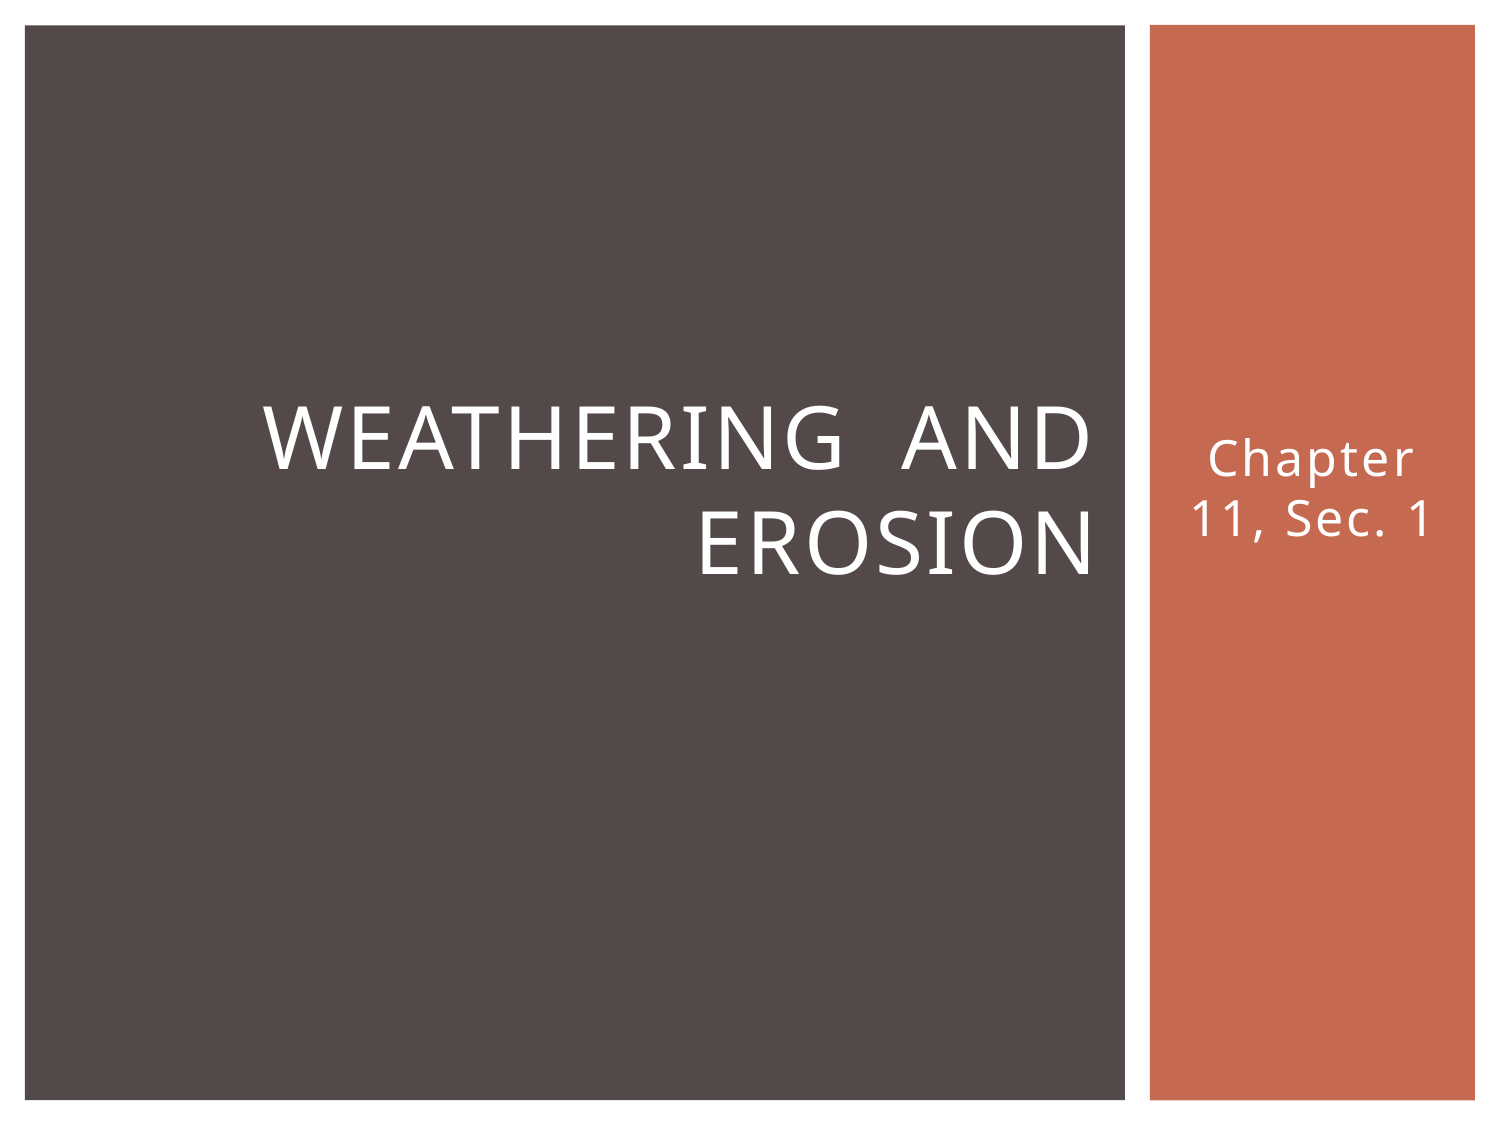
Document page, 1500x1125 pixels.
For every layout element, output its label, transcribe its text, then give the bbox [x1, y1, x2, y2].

title Weathering and Erosion [75, 336, 1113, 637]
subtitle Chapter 11, Sec. 1 [1149, 336, 1475, 637]
